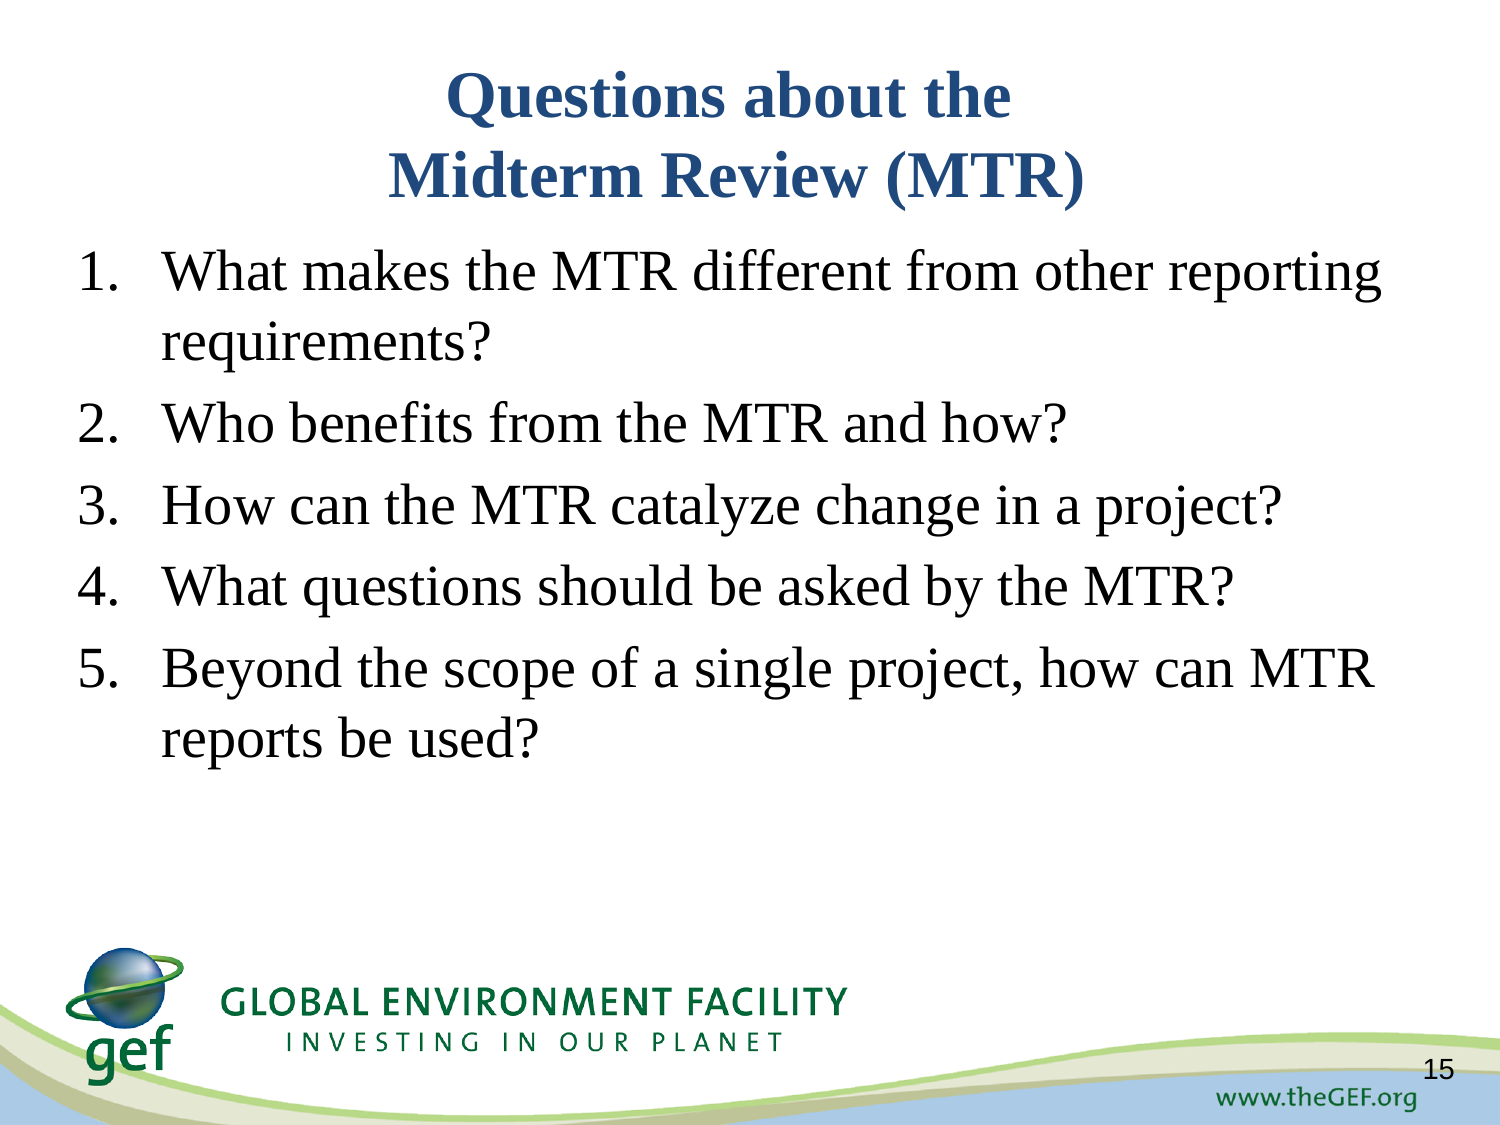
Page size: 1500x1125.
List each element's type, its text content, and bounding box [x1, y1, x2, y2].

picture [0, 920, 1500, 1125]
title Questions about the Midterm Review (MTR) [62, 37, 1413, 224]
slide_number 15 [1407, 1042, 1500, 1103]
list What makes the MTR different from other reporting requirements? Who benefits from the MTR and how? How can the MTR catalyze change in a project? What questions should be asked by the MTR? Beyond the scope of a single project, how can MTR reports be used? [62, 224, 1413, 968]
